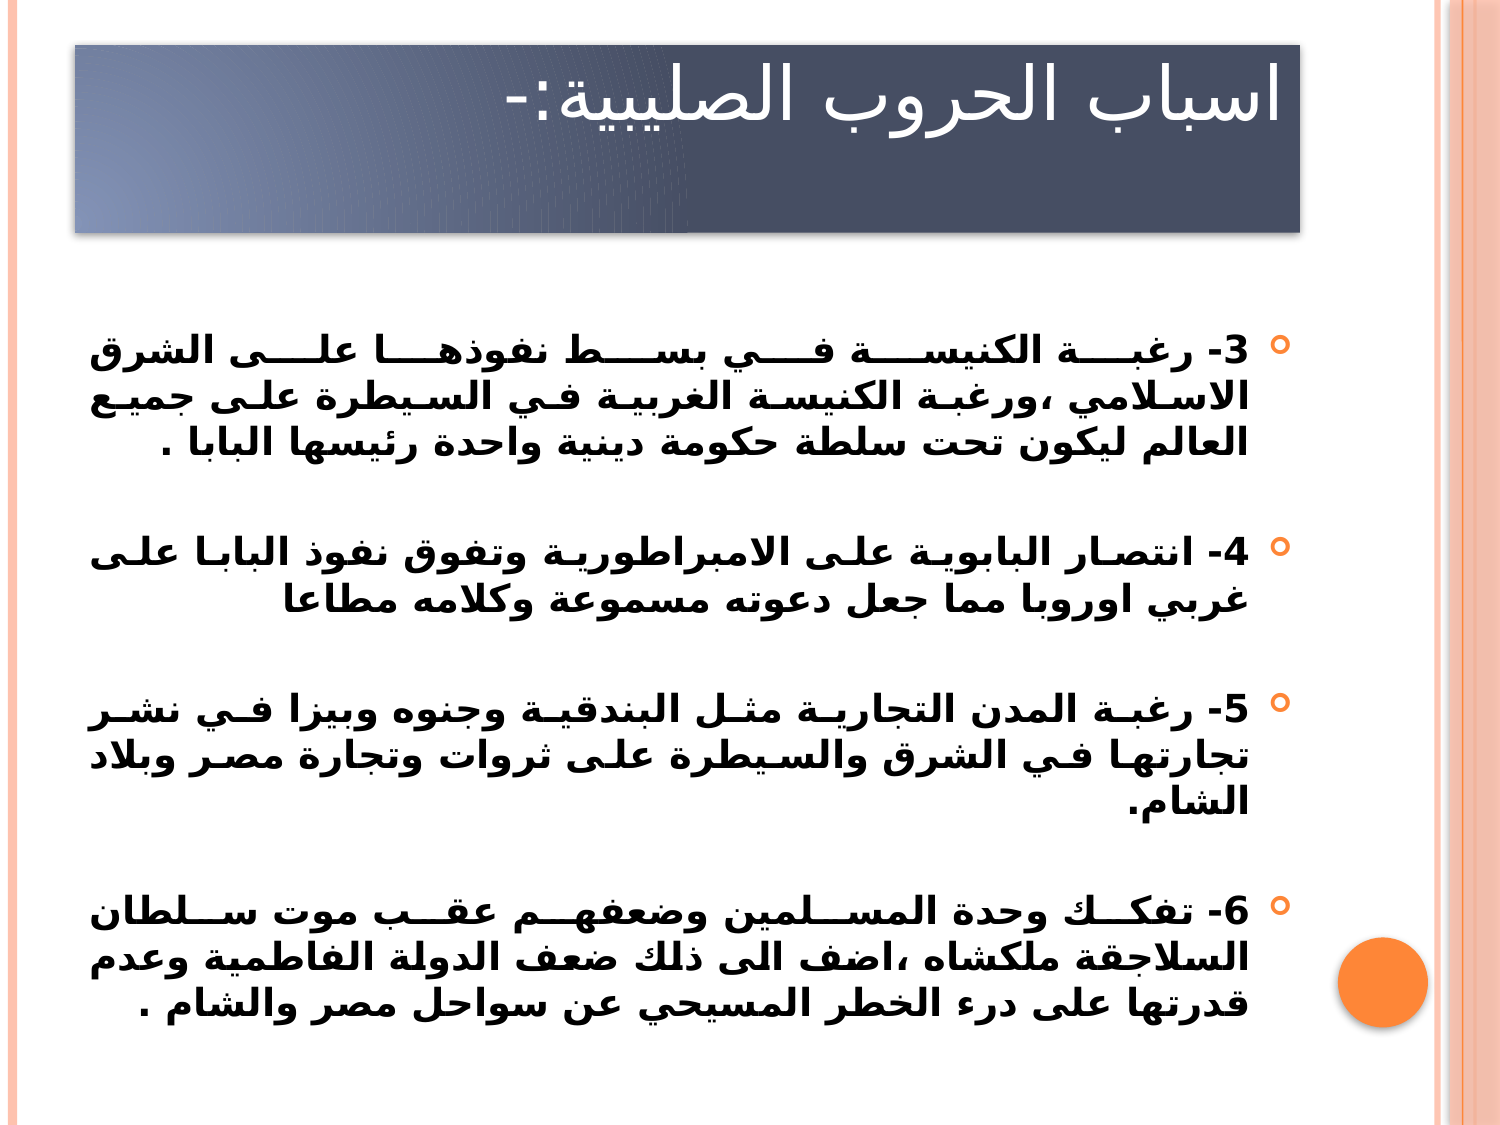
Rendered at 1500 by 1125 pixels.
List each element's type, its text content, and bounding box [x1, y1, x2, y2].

title اسباب الحروب الصليبية:- [75, 45, 1300, 233]
list 3- رغبة الكنيسة في بسط نفوذها على الشرق الاسلامي ،ورغبة الكنيسة الغربية في السيطرة على جميع العالم ليكون تحت سلطة حكومة دينية واحدة رئيسها البابا . 4- انتصار البابوية على الامبراطورية وتفوق نفوذ البابا على غربي اوروبا مما جعل دعوته مسموعة وكلامه مطاعا 5- رغبة المدن التجارية مثل البندقية وجنوه وبيزا في نشر تجارتها في الشرق والسيطرة على ثروات وتجارة مصر وبلاد الشام. 6- تفكك وحدة المسلمين وضعفهم عقب موت سلطان السلاجقة ملكشاه ،اضف الى ذلك ضعف الدولة الفاطمية وعدم قدرتها على درء الخطر المسيحي عن سواحل مصر والشام . [75, 262, 1300, 1062]
